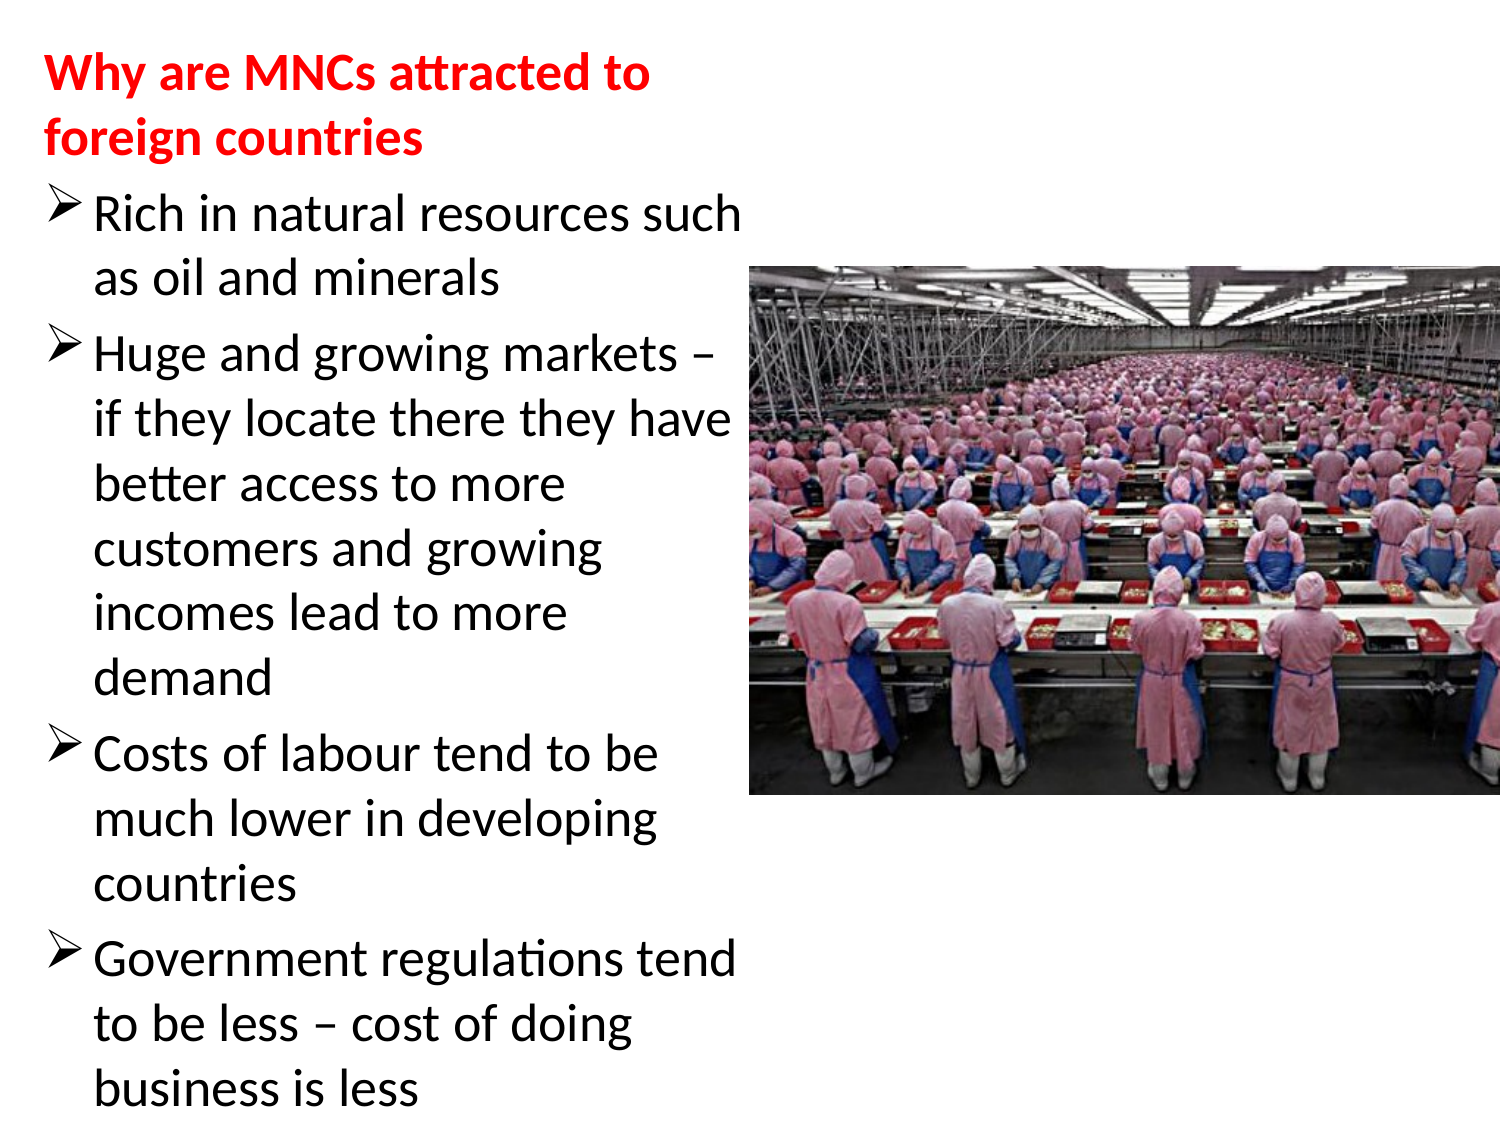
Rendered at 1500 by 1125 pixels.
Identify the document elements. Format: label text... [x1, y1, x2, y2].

picture [749, 265, 1500, 796]
list Why are MNCs attracted to foreign countries Rich in natural resources such as oil and minerals Huge and growing markets – if they locate there they have better access to more customers and growing incomes lead to more demand Costs of labour tend to be much lower in developing countries Government regulations tend to be less – cost of doing business is less [28, 28, 765, 1125]
